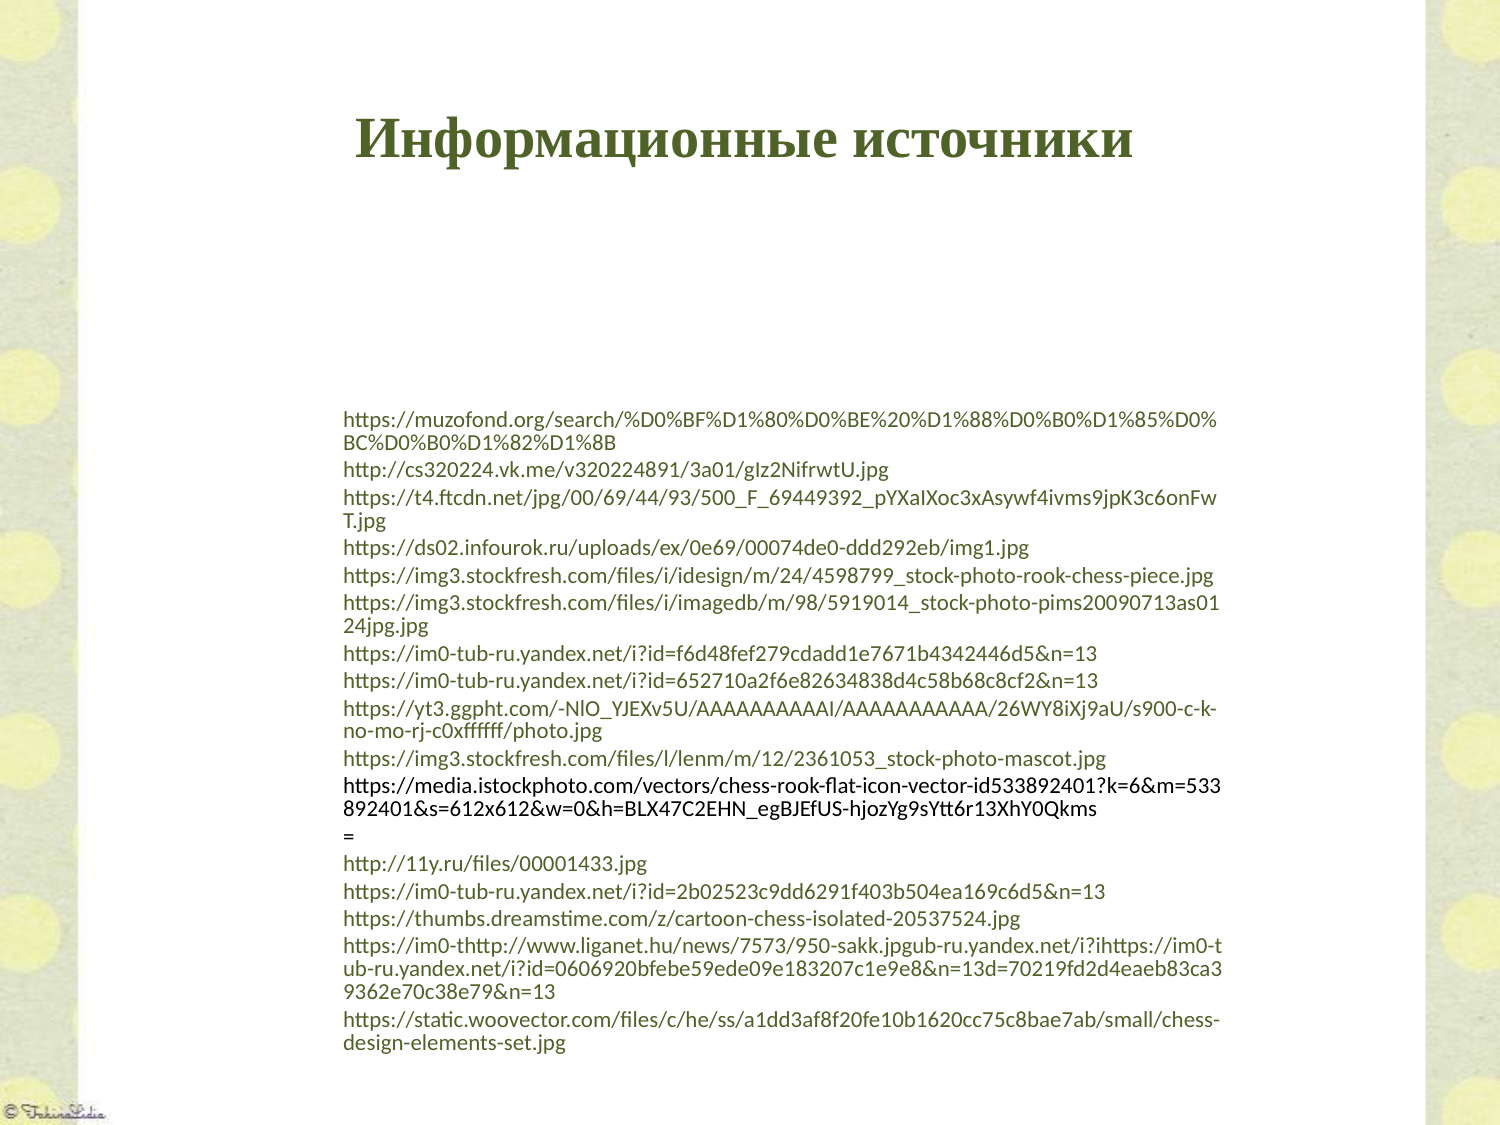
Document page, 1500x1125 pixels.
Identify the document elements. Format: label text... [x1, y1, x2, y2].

picture [0, 0, 1500, 1125]
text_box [271, 236, 1218, 792]
text_box Информационные источники [271, 92, 1217, 177]
text_box https://muzofond.org/search/%D0%BF%D1%80%D0%BE%20%D1%88%D0%B0%D1%85%D0%BC%D0%B0%D1%82%D1%8B http://cs320224.vk.me/v320224891/3a01/gIz2NifrwtU.jpg https://t4.ftcdn.net/jpg/00/69/44/93/500_F_69449392_pYXaIXoc3xAsywf4ivms9jpK3c6onFwT.jpg https://ds02.infourok.ru/uploads/ex/0e69/00074de0-ddd292eb/img1.jpg https://img3.stockfresh.com/files/i/idesign/m/24/4598799_stock-photo-rook-chess-piece.jpg https://img3.stockfresh.com/files/i/imagedb/m/98/5919014_stock-photo-pims20090713as0124jpg.jpg https://im0-tub-ru.yandex.net/i?id=f6d48fef279cdadd1e7671b4342446d5&n=13 https://im0-tub-ru.yandex.net/i?id=652710a2f6e82634838d4c58b68c8cf2&n=13 https://yt3.ggpht.com/-NlO_YJEXv5U/AAAAAAAAAAI/AAAAAAAAAAA/26WY8iXj9aU/s900-c-k-no-mo-rj-c0xffffff/photo.jpg https://img3.stockfresh.com/files/l/lenm/m/12/2361053_stock-photo-mascot.jpg https://media.istockphoto.com/vectors/chess-rook-flat-icon-vector-id533892401?k=6&m=533892401&s=612x612&w=0&h=BLX47C2EHN_egBJEfUS-hjozYg9sYtt6r13XhY0Qkms= http://11y.ru/files/00001433.jpg https://im0-tub-ru.yandex.net/i?id=2b02523c9dd6291f403b504ea169c6d5&n=13 https://thumbs.dreamstime.com/z/cartoon-chess-isolated-20537524.jpg https://im0-thttp://www.liganet.hu/news/7573/950-sakk.jpgub-ru.yandex.net/i?ihttps://im0-tub-ru.yandex.net/i?id=0606920bfebe59ede09e183207c1e9e8&n=13d=70219fd2d4eaeb83ca39362e70c38e79&n=13 https://static.woovector.com/files/c/he/ss/a1dd3af8f20fe10b1620cc75c8bae7ab/small/chess-design-elements-set.jpg [328, 397, 1243, 879]
